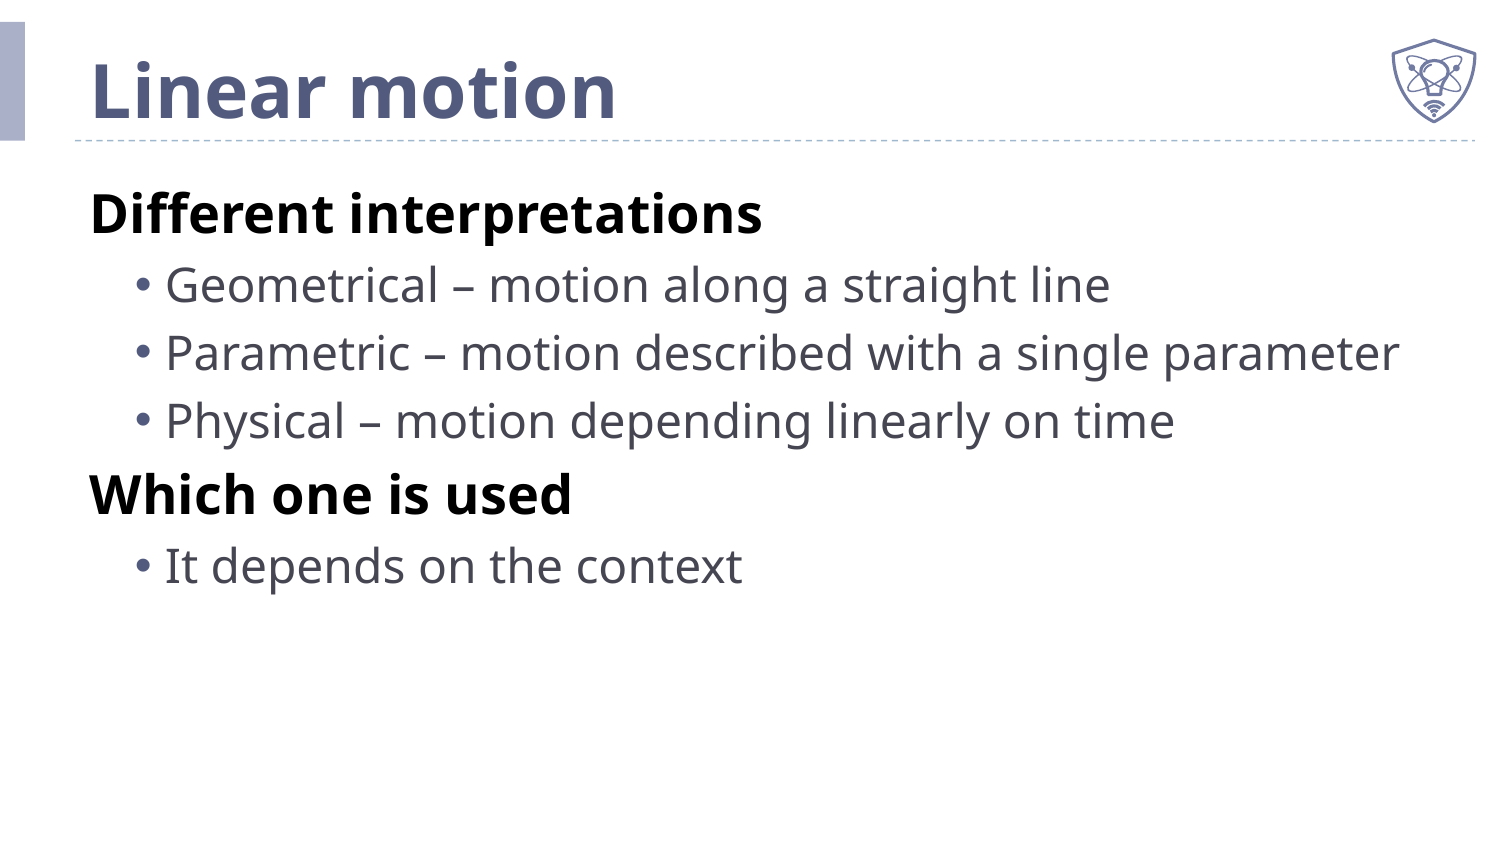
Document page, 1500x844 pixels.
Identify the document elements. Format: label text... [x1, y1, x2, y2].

list Different interpretations Geometrical – motion along a straight line Parametric – motion described with a single parameter Physical – motion depending linearly on time Which one is used It depends on the context [75, 171, 1475, 835]
title Linear motion [75, 18, 1475, 141]
